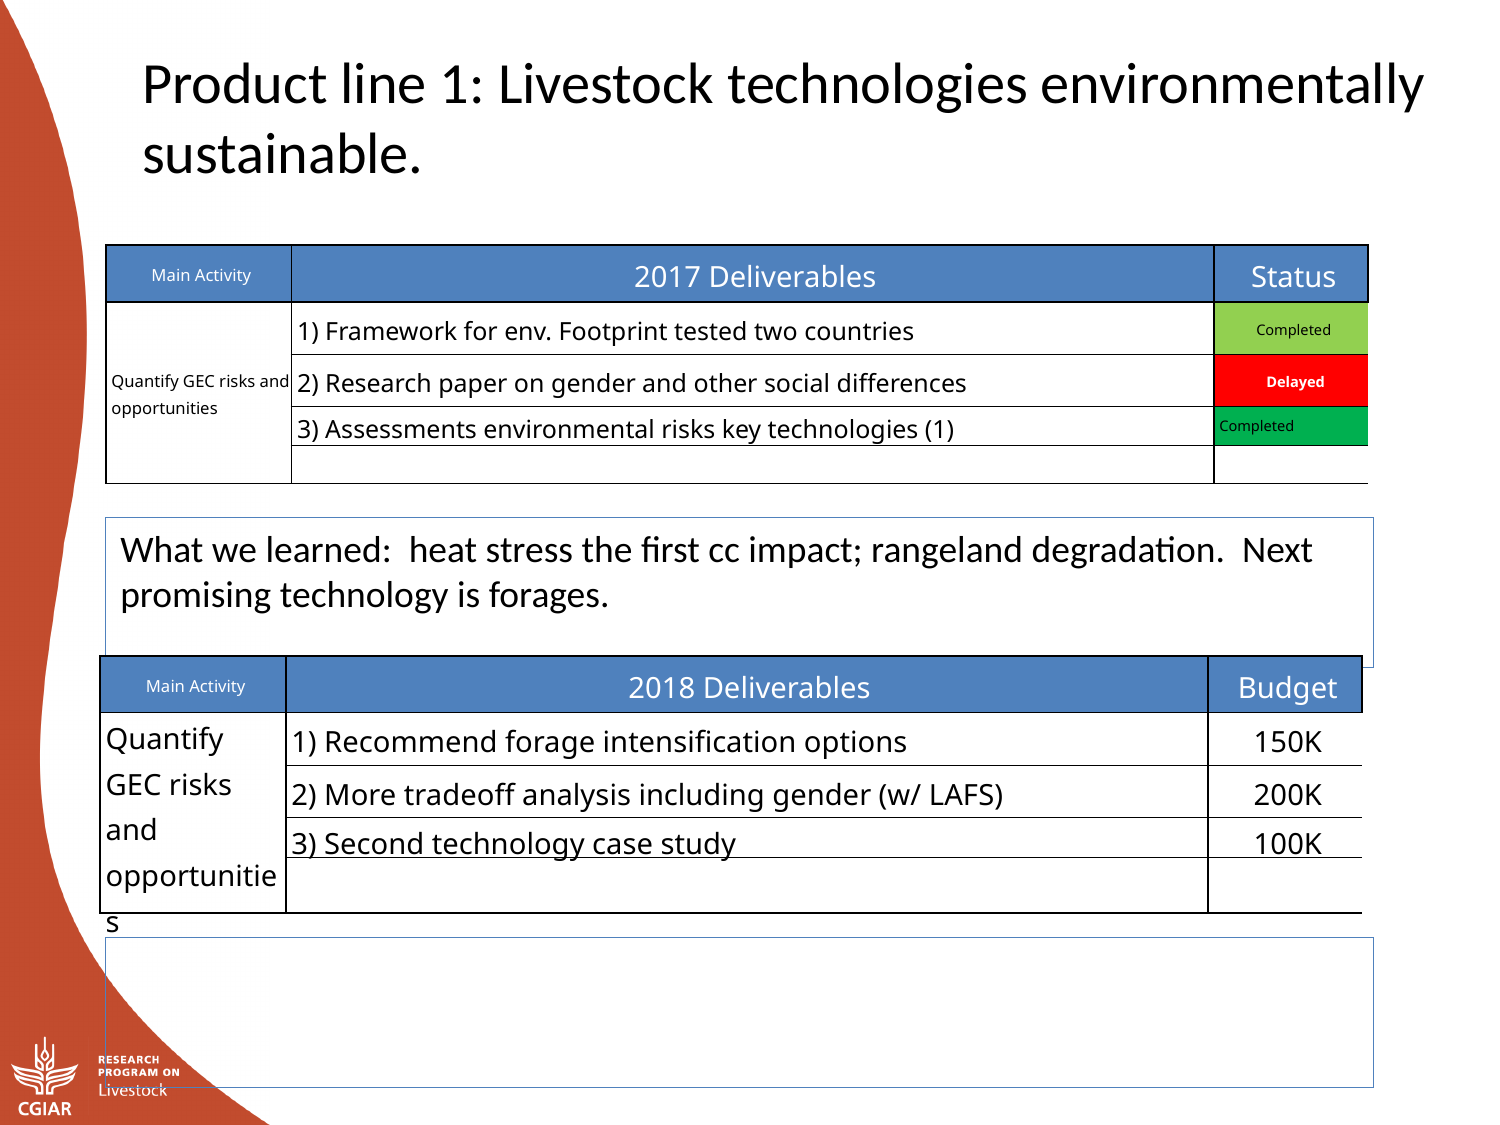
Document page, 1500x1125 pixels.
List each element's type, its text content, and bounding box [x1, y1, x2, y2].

table_header 2018 Deliverables [287, 657, 1207, 712]
table_header Main Activity [107, 246, 291, 301]
table_cell [1215, 446, 1368, 483]
picture [0, 0, 270, 1125]
table_cell 100K [1209, 818, 1362, 857]
table_header Status [1215, 246, 1367, 301]
table_cell [287, 858, 1207, 912]
table_cell 2) More tradeoff analysis including gender (w/ LAFS) [287, 766, 1207, 817]
table_cell 1) Framework for env. Footprint tested two countries [292, 303, 1213, 354]
text_box Product line 1: Livestock technologies environmentally sustainable. [127, 37, 1463, 175]
table_cell 1) Recommend forage intensification options [287, 713, 1207, 765]
table_header Main Activity [101, 657, 285, 712]
table_cell [1209, 858, 1362, 912]
table_cell Quantify GEC risks and opportunities [101, 713, 285, 912]
table_cell 3) Second technology case study [287, 818, 1207, 857]
table_cell Completed [1215, 407, 1368, 445]
table_cell 150K [1209, 713, 1362, 765]
table_cell [292, 446, 1213, 483]
table_header 2017 Deliverables [292, 246, 1213, 301]
table_header Budget [1209, 657, 1361, 712]
table_cell 3) Assessments environmental risks key technologies (1) [292, 407, 1213, 445]
table_cell Quantify GEC risks and opportunities [107, 303, 291, 483]
text_box [105, 937, 1374, 1088]
text_box What we learned: heat stress the first cc impact; rangeland degradation. Next promising technology is forages. [105, 517, 1374, 668]
table_cell Completed [1215, 303, 1368, 354]
table_cell 200K [1209, 766, 1362, 817]
table_cell 2) Research paper on gender and other social differences [292, 355, 1213, 406]
table_cell Delayed [1215, 355, 1368, 406]
